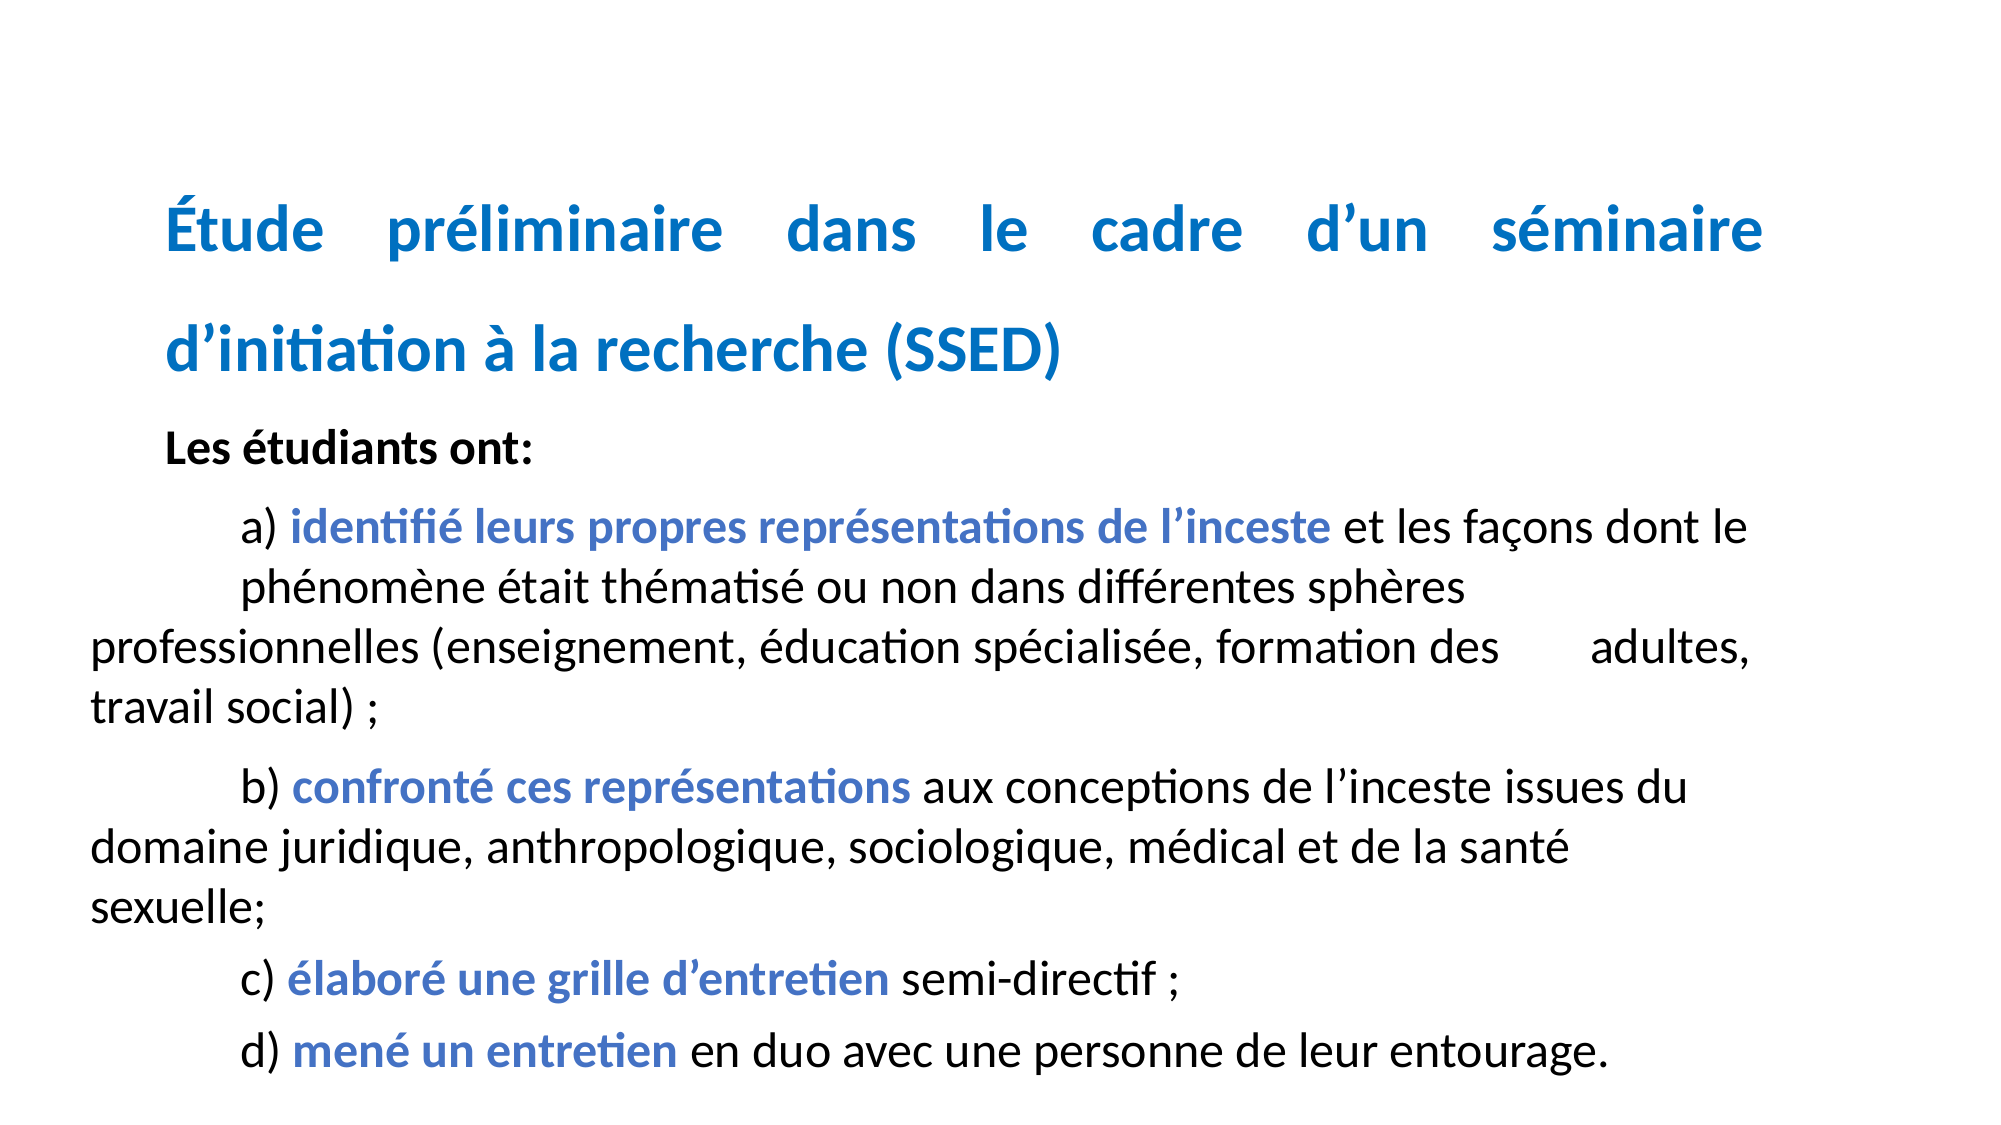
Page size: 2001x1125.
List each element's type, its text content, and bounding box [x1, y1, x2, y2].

text_box Étude préliminaire dans le cadre d’un séminaire d’initiation à la recherche (SSED) Les étudiants ont: a) identifié leurs propres représentations de l’inceste et les façons dont le phénomène était thématisé ou non dans différentes sphères professionnelles (enseignement, éducation spécialisée, formation des adultes, travail social) ; b) confronté ces représentations aux conceptions de l’inceste issues du domaine juridique, anthropologique, sociologique, médical et de la santé sexuelle; c) élaboré une grille d’entretien semi-directif ; d) mené un entretien en duo avec une personne de leur entourage. [75, 137, 1781, 1125]
